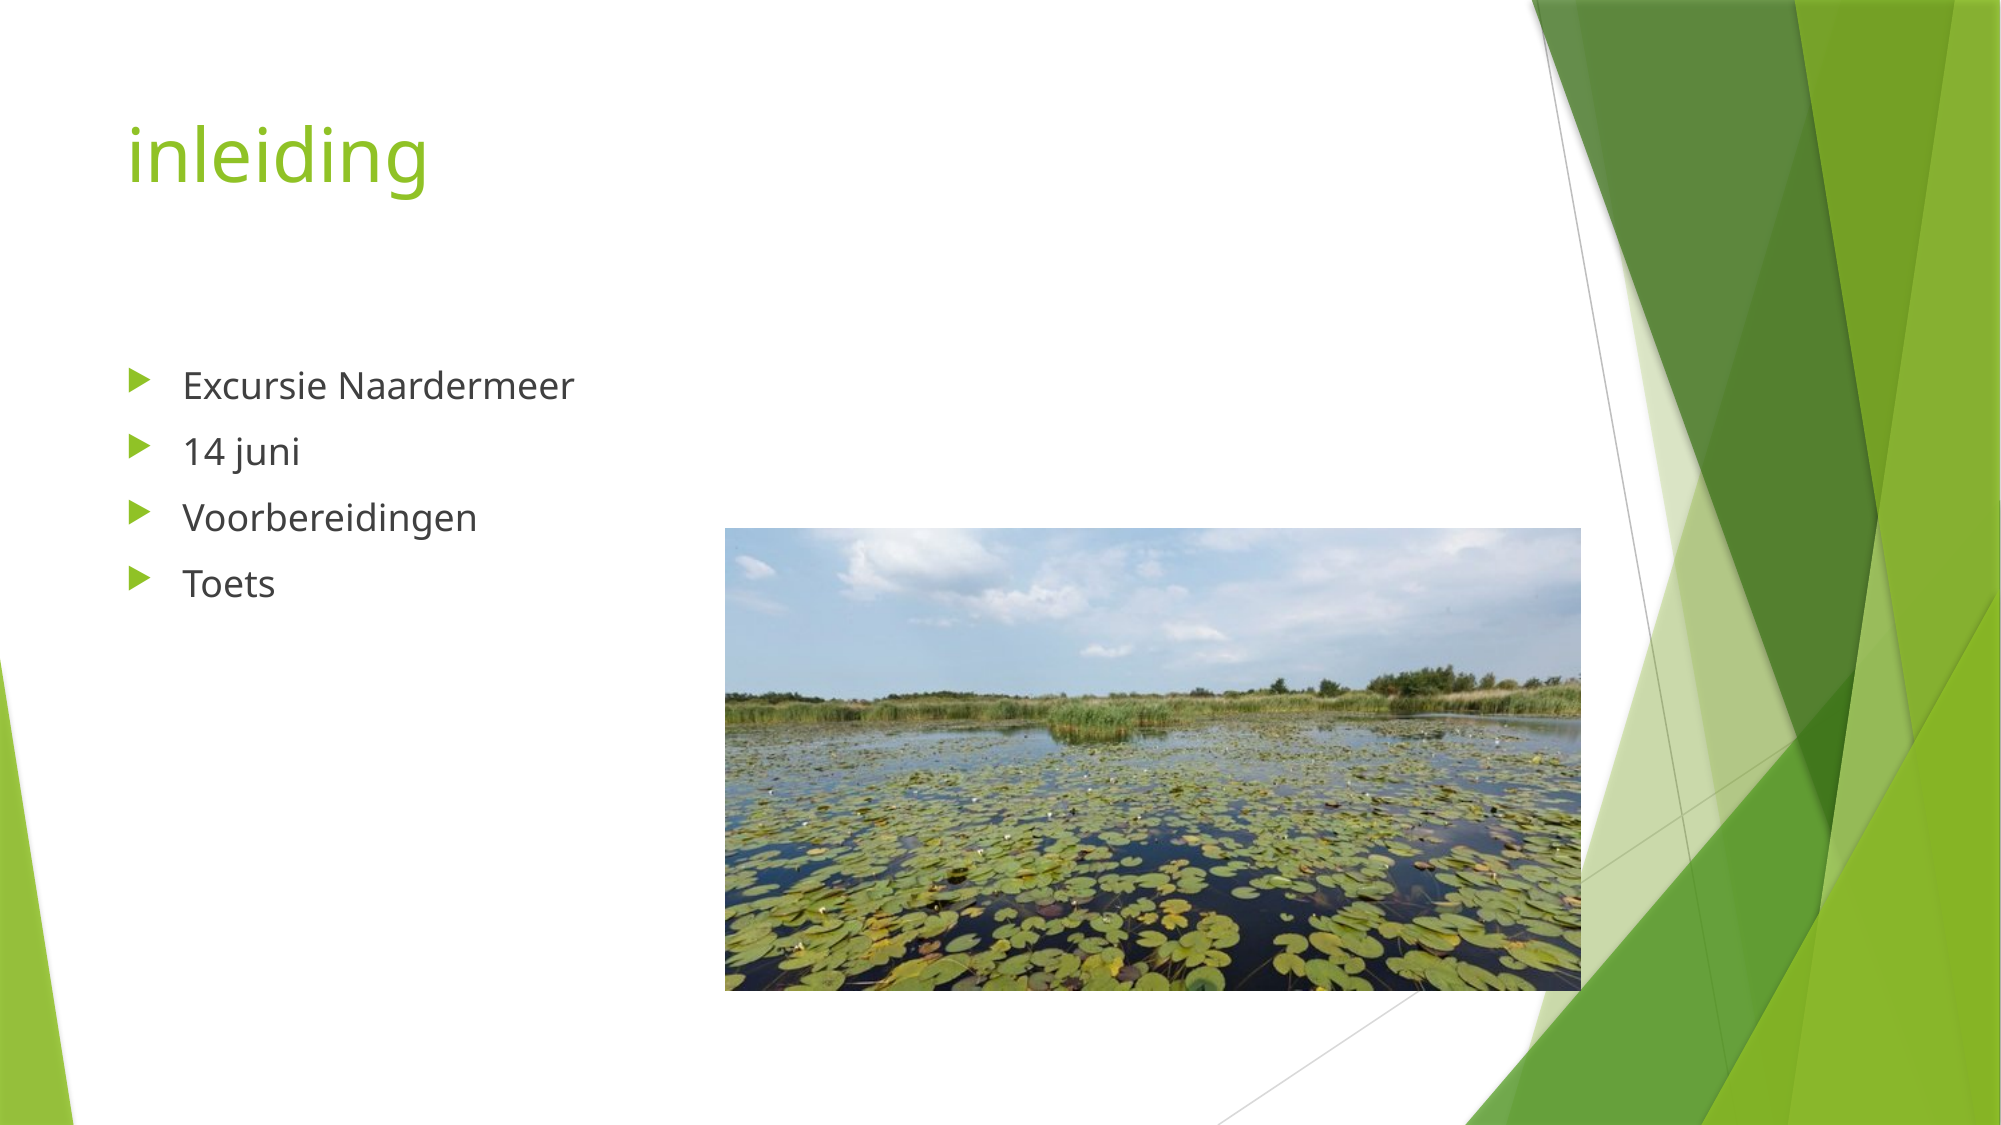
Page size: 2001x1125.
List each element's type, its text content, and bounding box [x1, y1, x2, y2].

title inleiding [111, 99, 1522, 317]
picture [724, 527, 1582, 992]
list Excursie Naardermeer 14 juni Voorbereidingen Toets [111, 354, 1522, 992]
